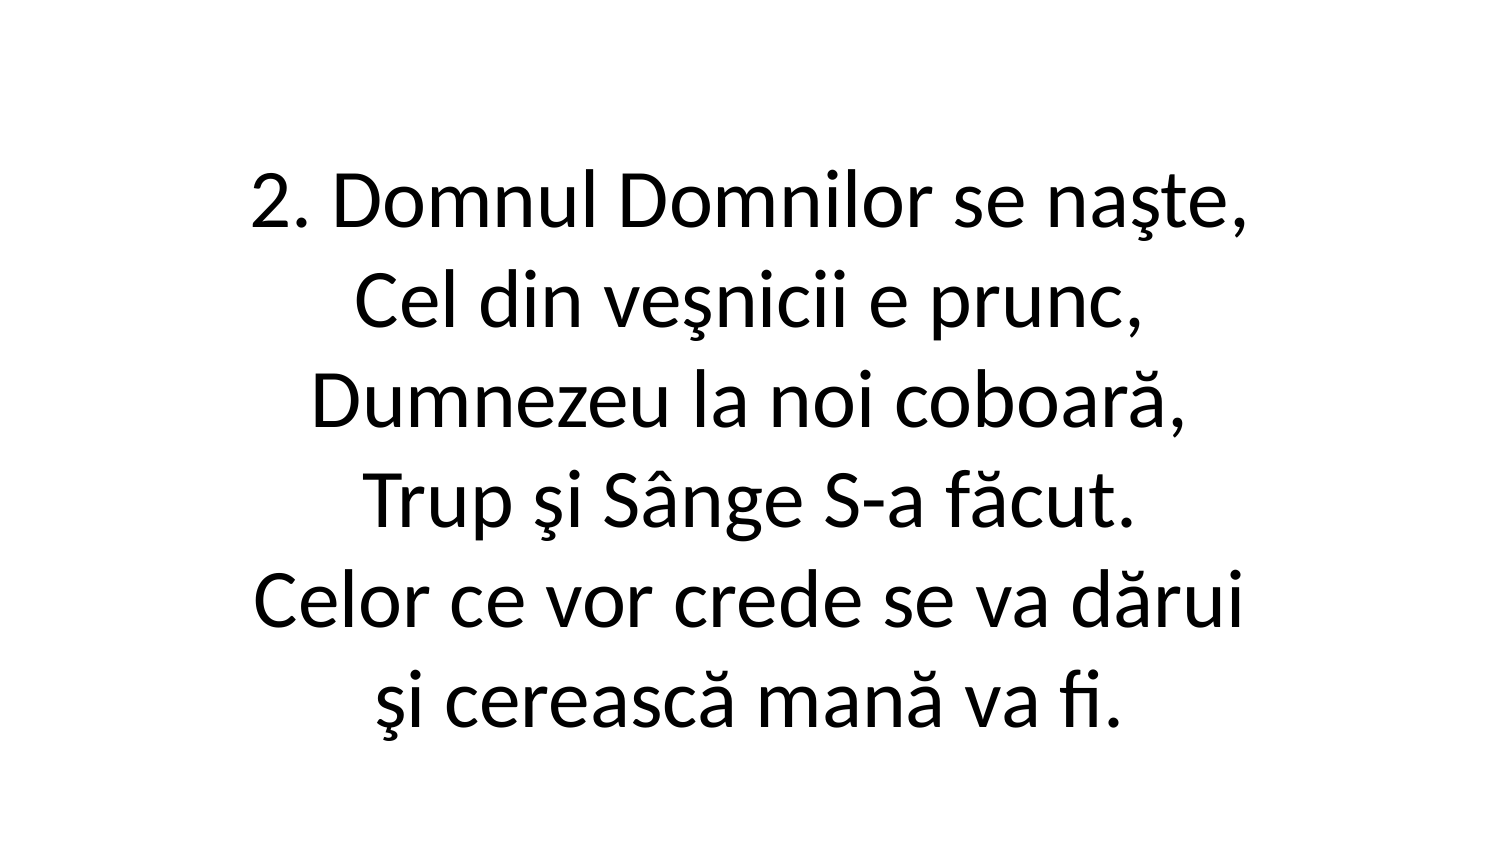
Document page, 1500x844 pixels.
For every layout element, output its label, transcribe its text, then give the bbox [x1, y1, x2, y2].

text_box 2. Domnul Domnilor se naşte, Cel din veşnicii e prunc, Dumnezeu la noi coboară, Trup şi Sânge S-a făcut. Celor ce vor crede se va dărui şi cerească mană va fi. [234, 92, 1266, 752]
